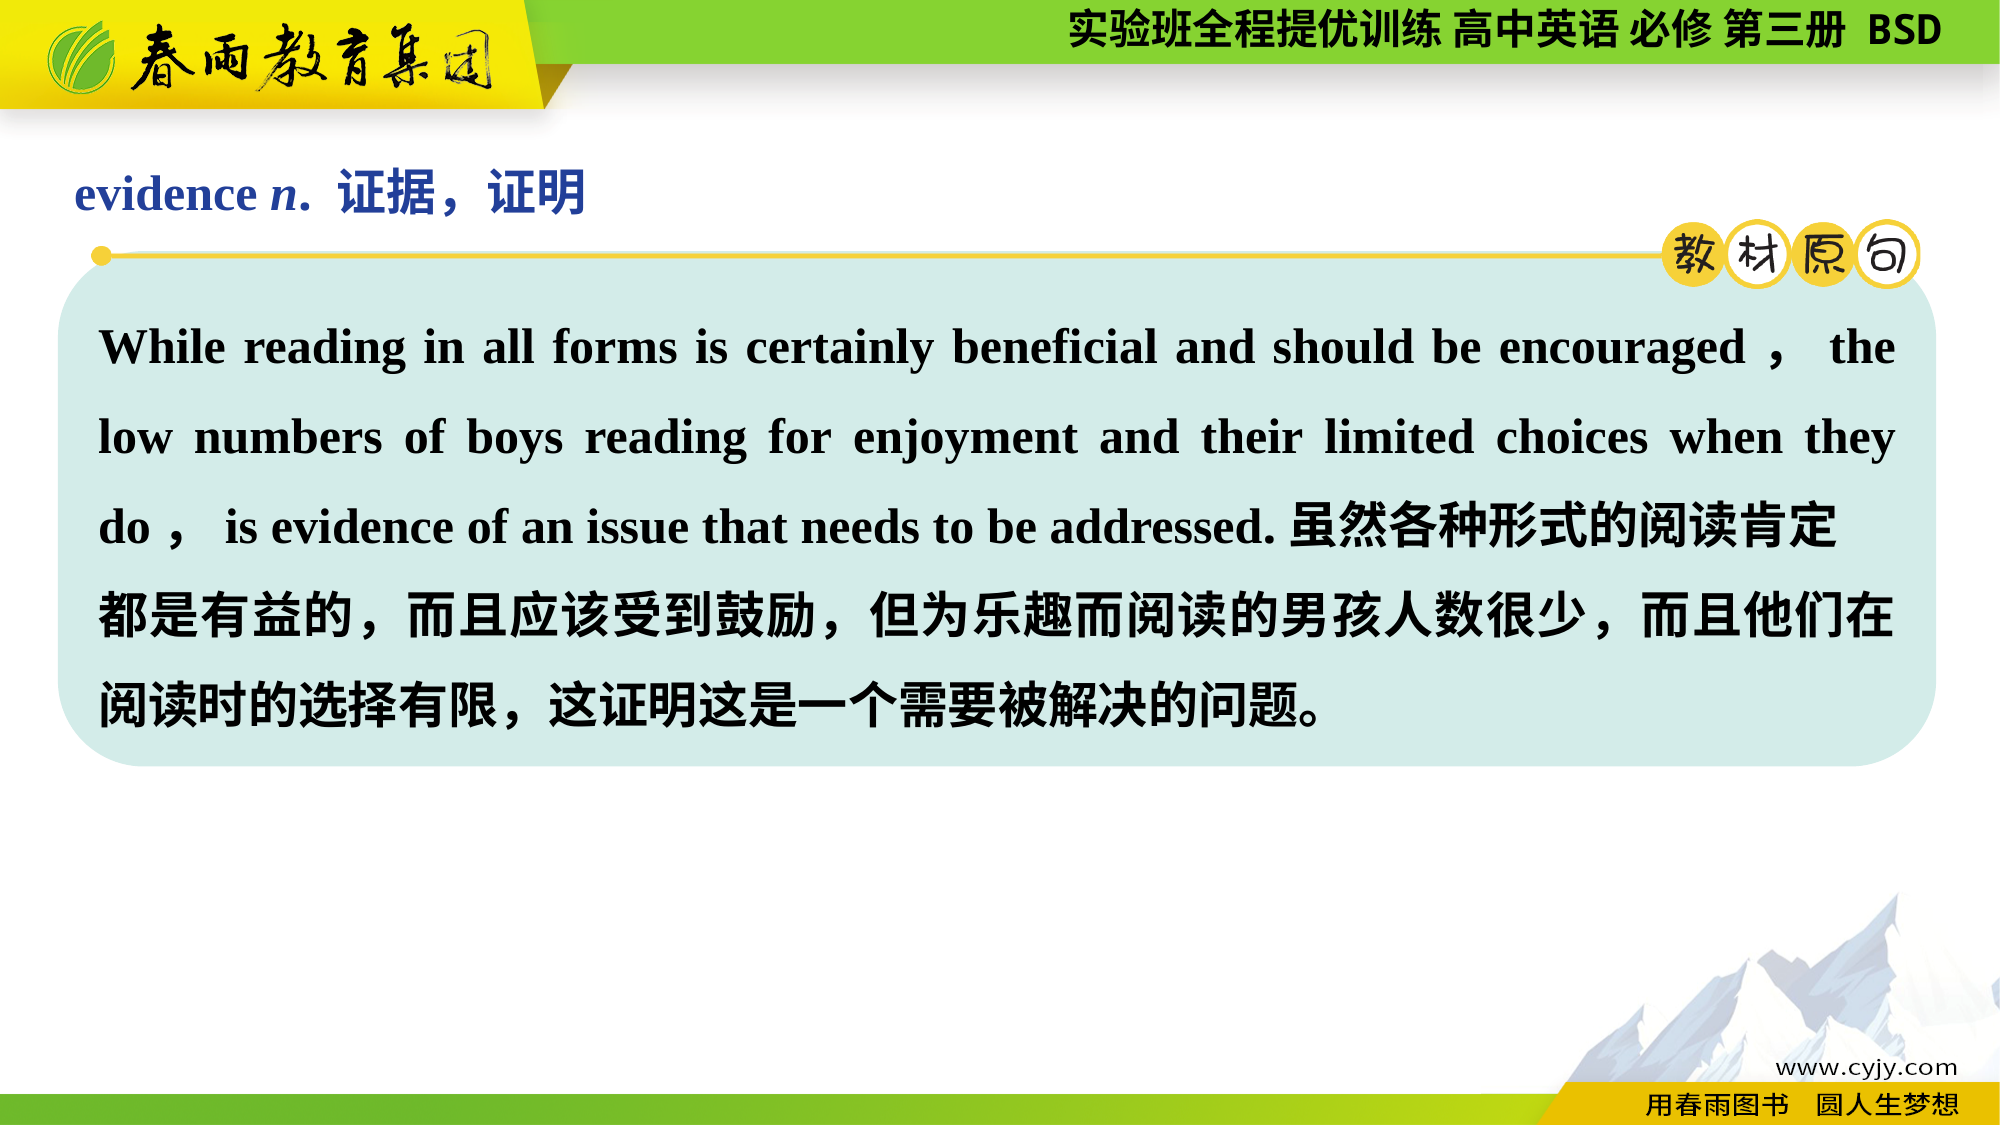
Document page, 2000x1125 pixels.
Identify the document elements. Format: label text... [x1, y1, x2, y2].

picture [0, 0, 2000, 1125]
list evidence n. 证据，证明 [59, 122, 1944, 217]
text_box While reading in all forms is certainly beneficial and should be encouraged，the low numbers of boys reading for enjoyment and their limited choices when they do，is evidence of an issue that needs to be addressed.虽然各种形式的阅读肯定 都是有益的，而且应该受到鼓励，但为乐趣而阅读的男孩人数很少，而且他们在阅读时的选择有限，这证明这是一个需要被解决的问题。 [57, 275, 1937, 767]
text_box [90, 219, 1921, 319]
